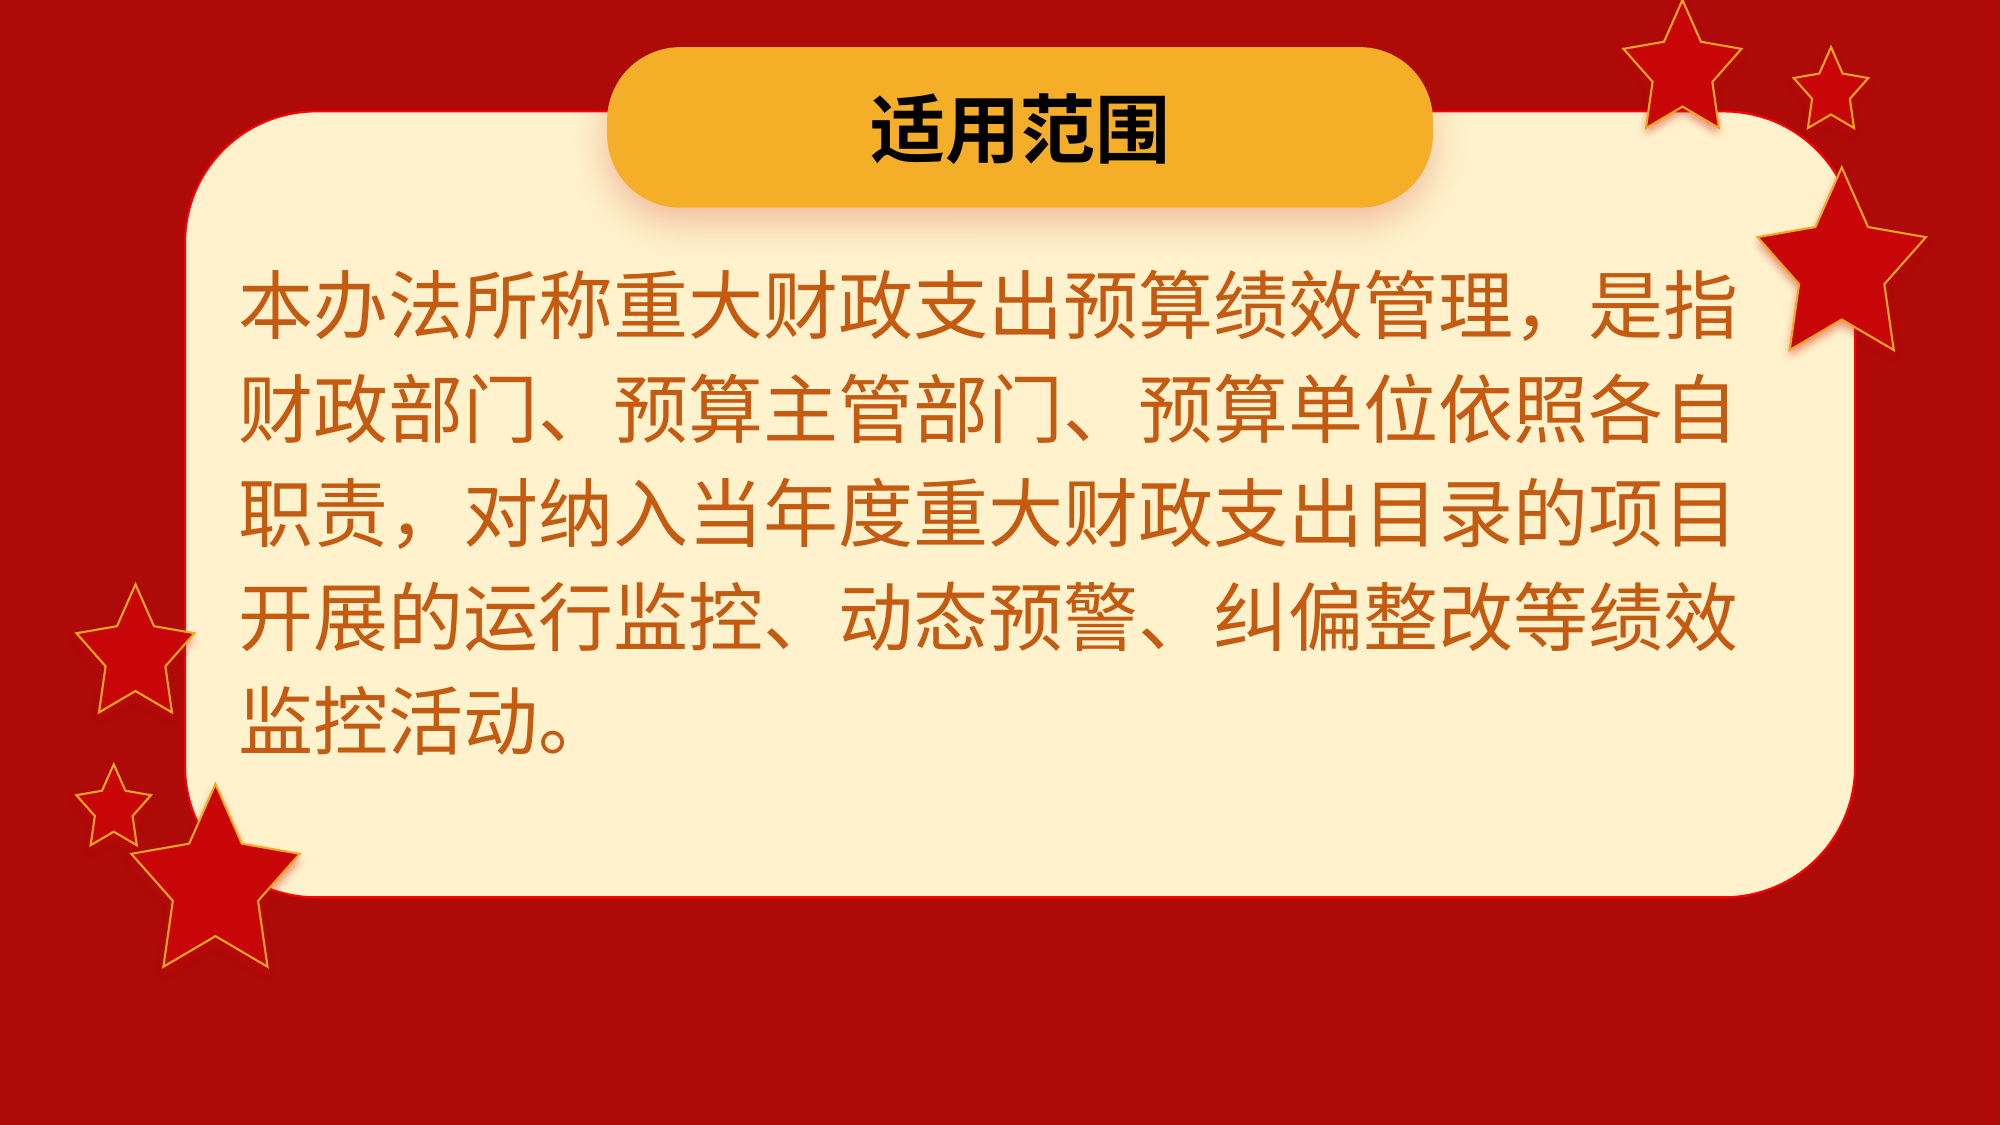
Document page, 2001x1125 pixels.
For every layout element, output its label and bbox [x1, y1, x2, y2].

picture [0, 0, 2001, 1125]
text_box [76, 0, 1926, 967]
